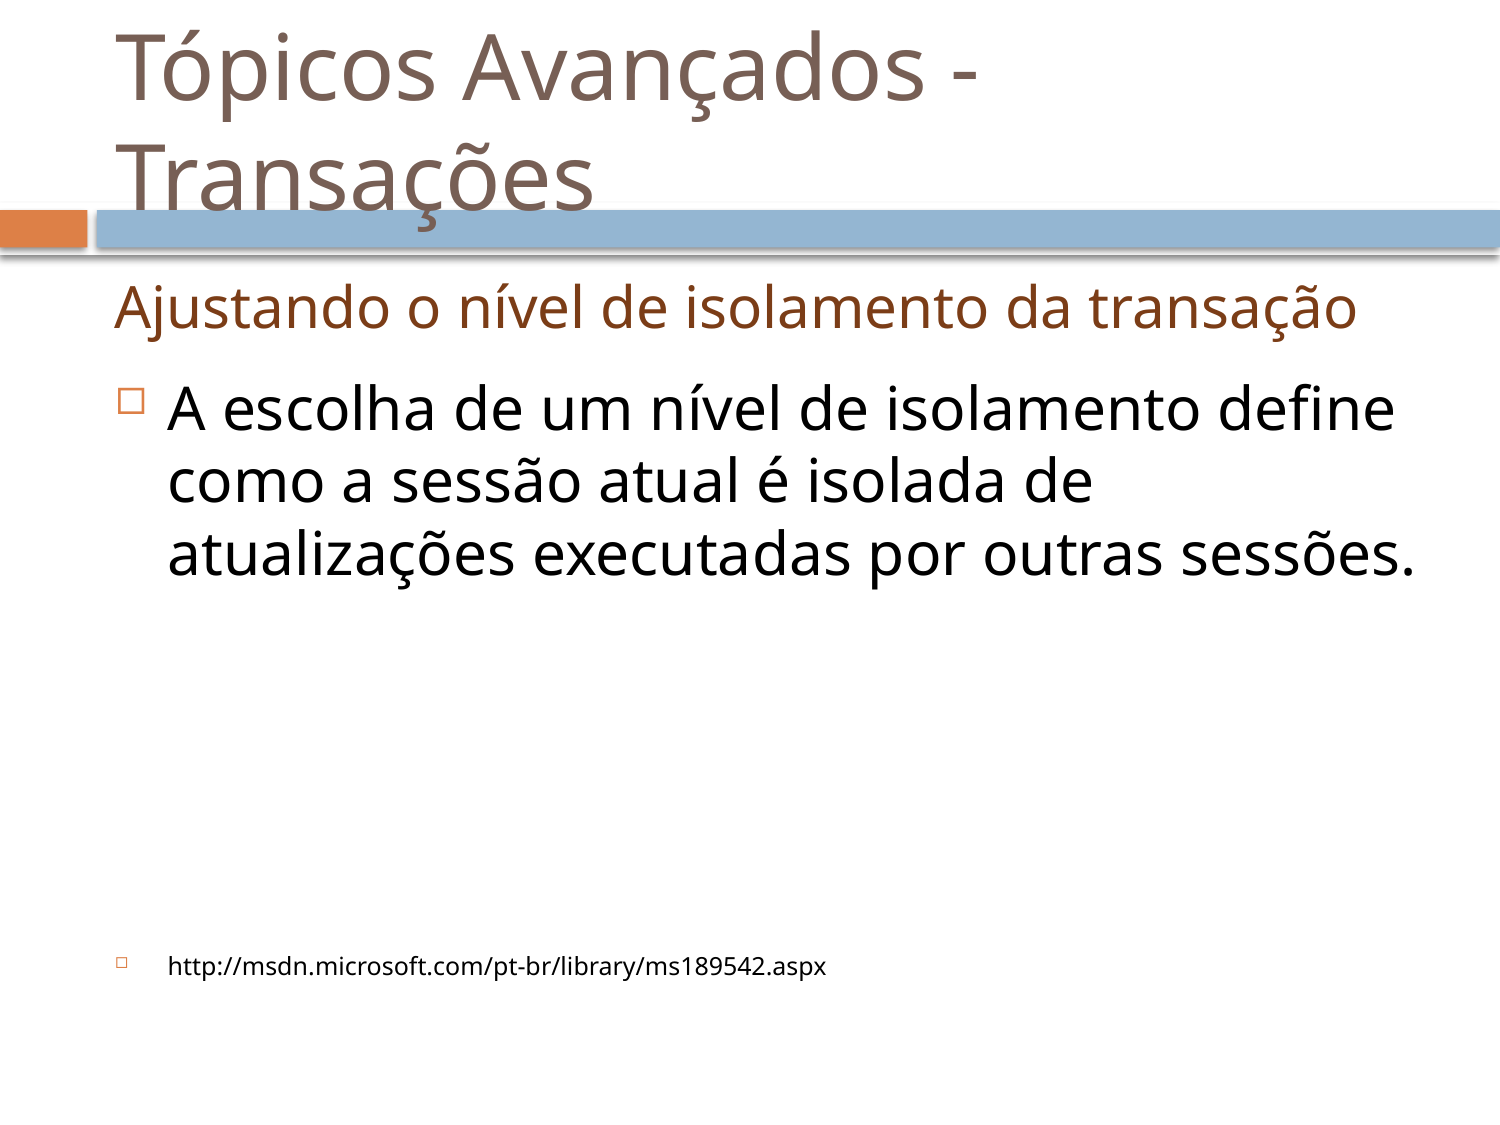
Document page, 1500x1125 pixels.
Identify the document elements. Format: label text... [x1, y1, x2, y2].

text_box Ajustando o nível de isolamento da transação [99, 262, 1375, 348]
title Tópicos Avançados - Transações [100, 37, 1438, 200]
list A escolha de um nível de isolamento define como a sessão atual é isolada de atualizações executadas por outras sessões. http://msdn.microsoft.com/pt-br/library/ms189542.aspx [100, 362, 1438, 1063]
